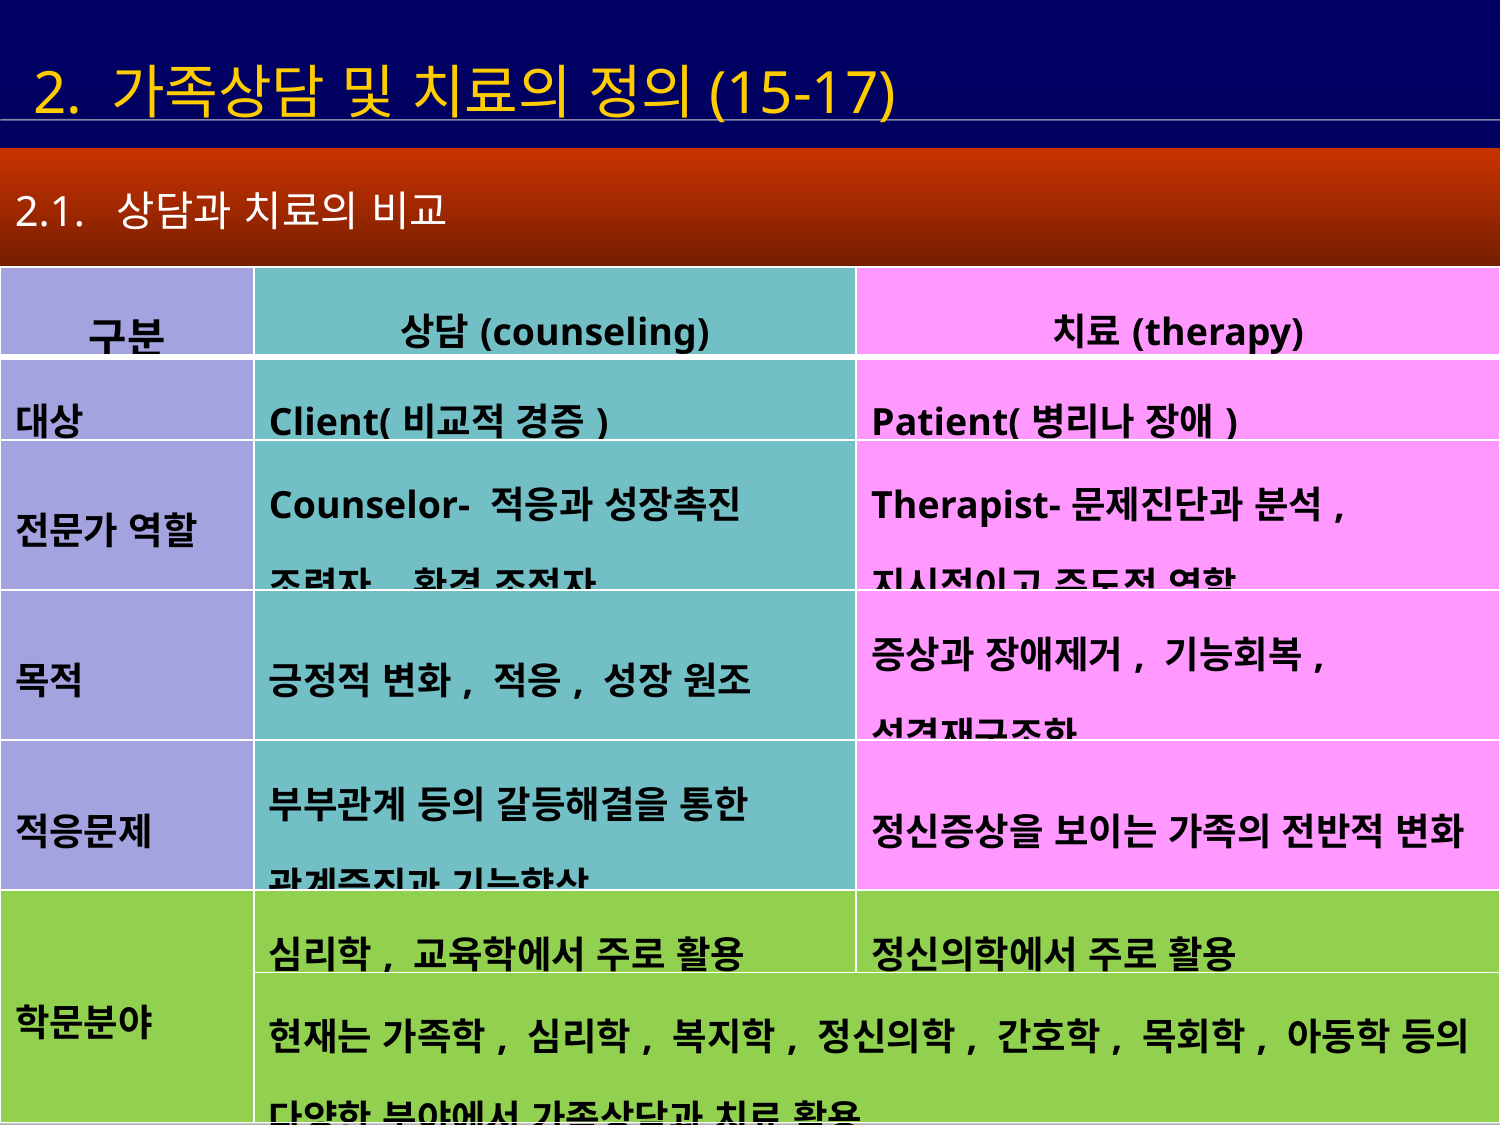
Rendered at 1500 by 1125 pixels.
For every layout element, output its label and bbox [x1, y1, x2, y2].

text_box [0, 47, 1500, 1125]
